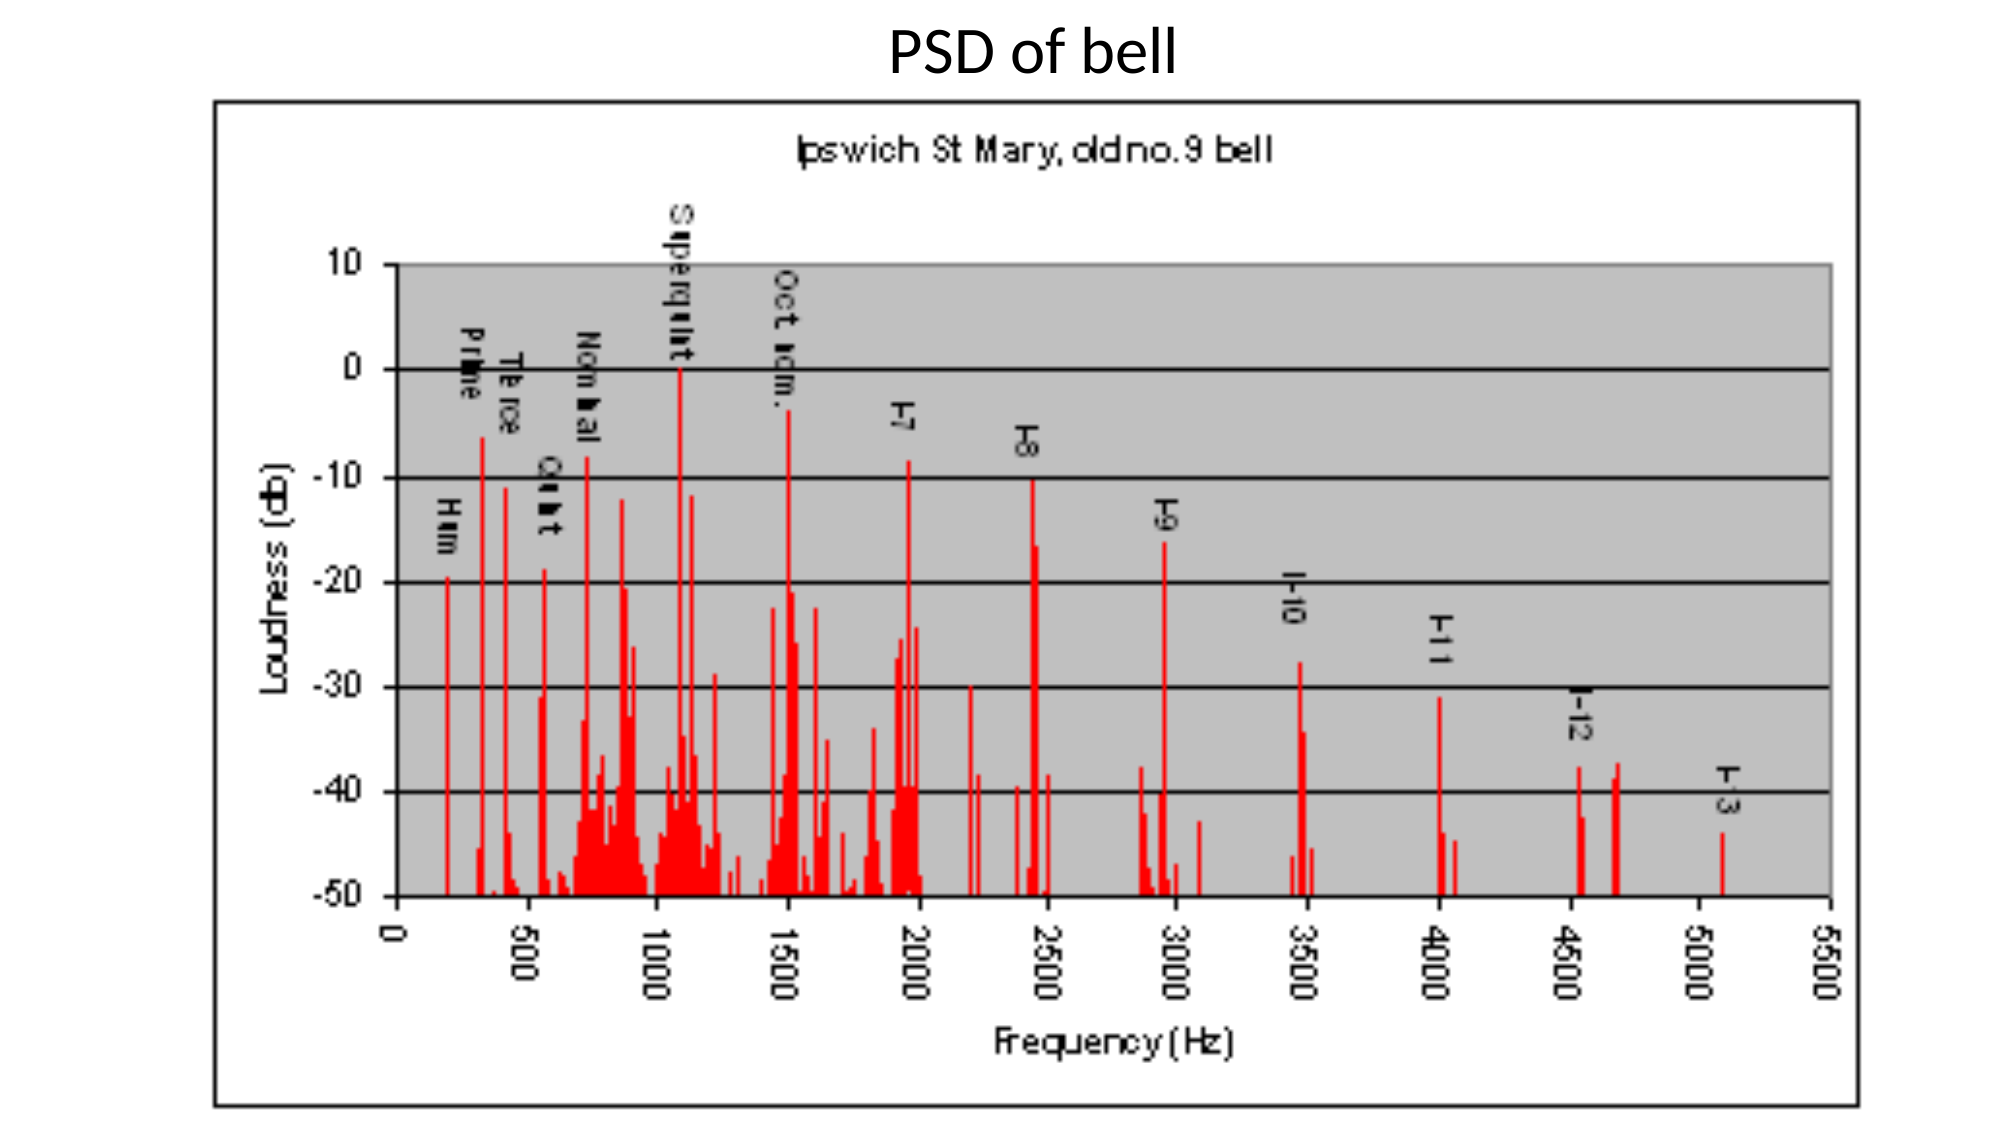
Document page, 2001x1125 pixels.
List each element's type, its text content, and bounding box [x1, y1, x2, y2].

picture [198, 86, 1877, 1125]
text_box PSD of bell [221, 0, 1848, 86]
